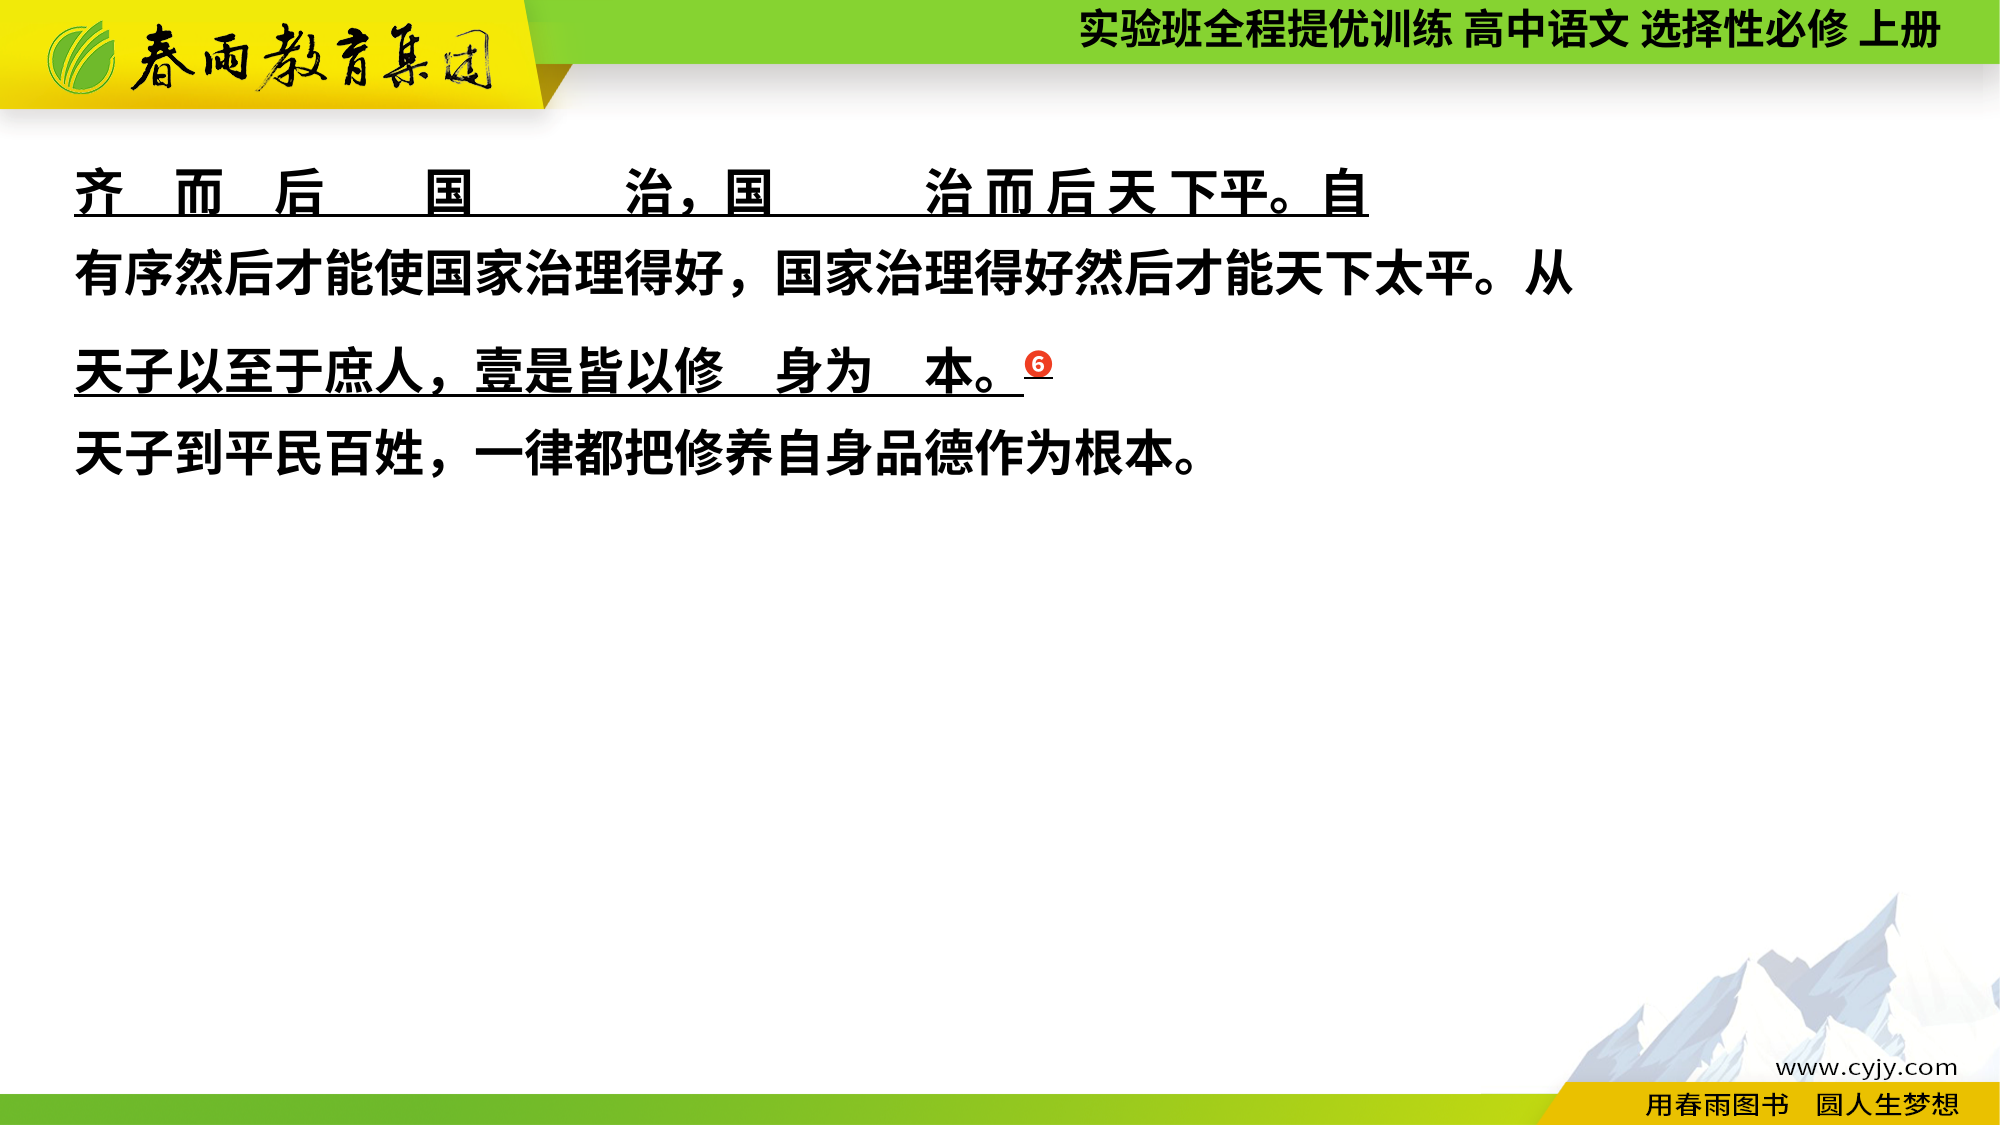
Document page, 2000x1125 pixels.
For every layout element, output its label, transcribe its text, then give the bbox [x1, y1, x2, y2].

picture [0, 0, 2000, 1125]
text_box 有序然后才能使国家治理得好，国家治理得好然后才能天下太平。从 天子到平民百姓，一律都把修养自身品德作为根本。 [59, 203, 1944, 489]
